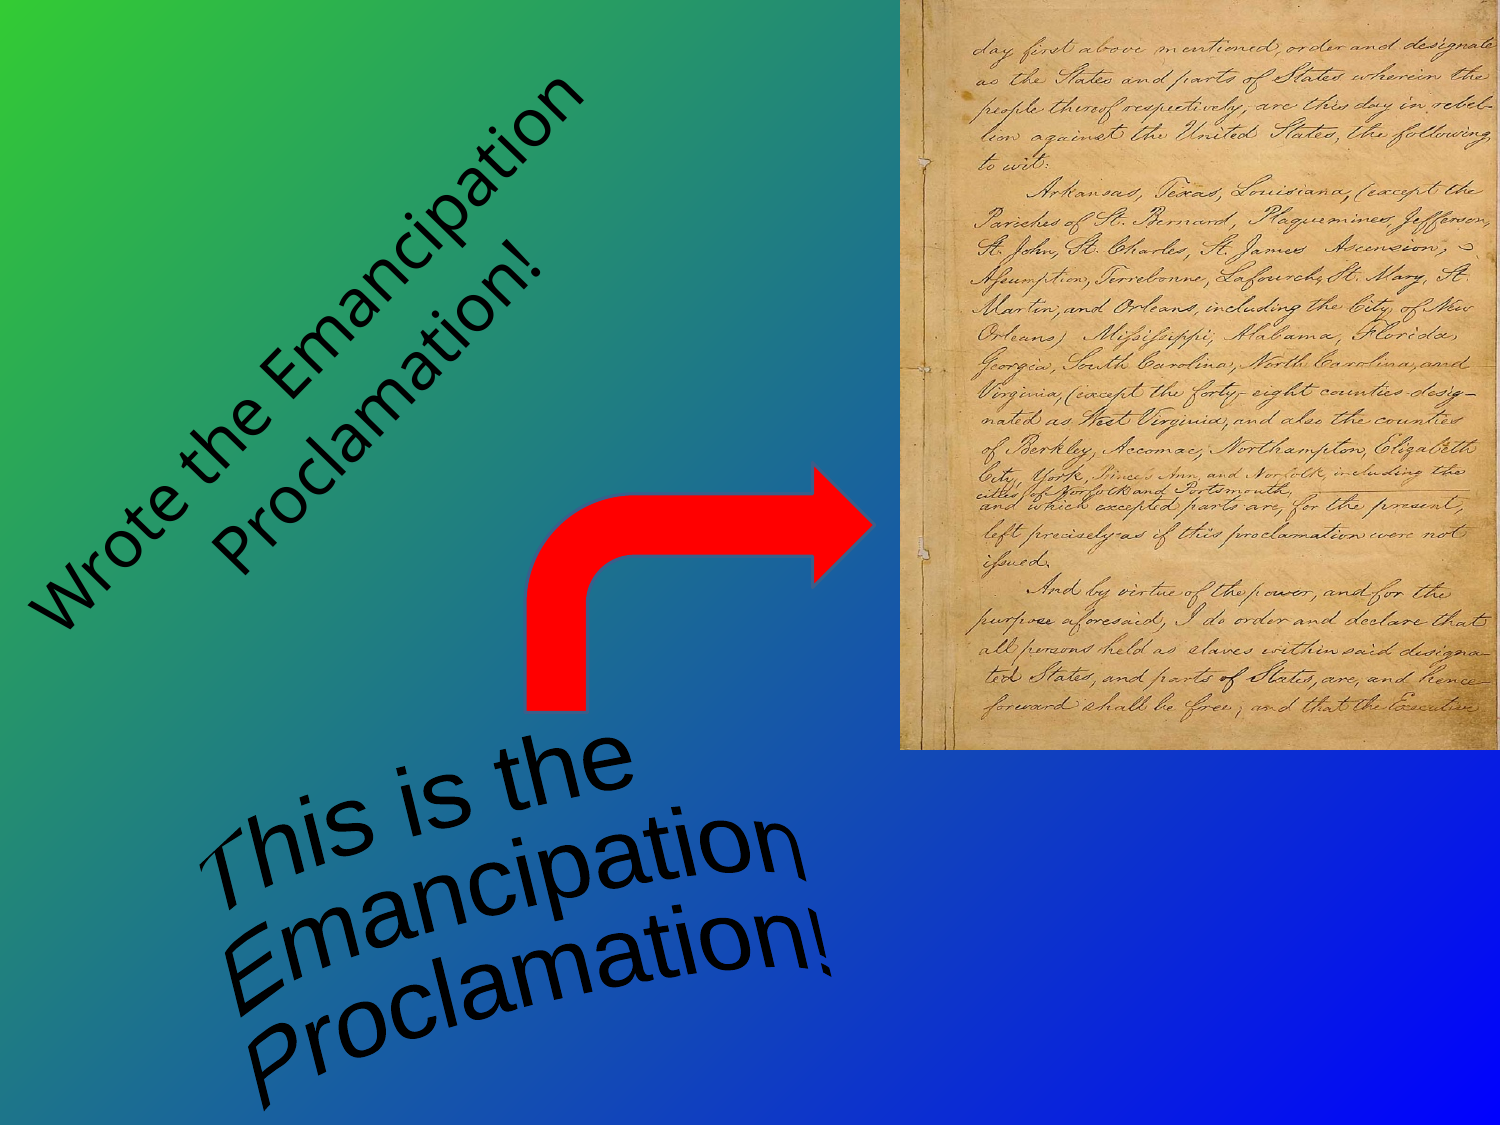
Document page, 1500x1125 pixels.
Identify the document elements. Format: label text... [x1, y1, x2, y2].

picture [899, 0, 1500, 751]
text_box [523, 461, 877, 715]
title Wrote the Emancipation Proclamation! [0, 0, 891, 1125]
